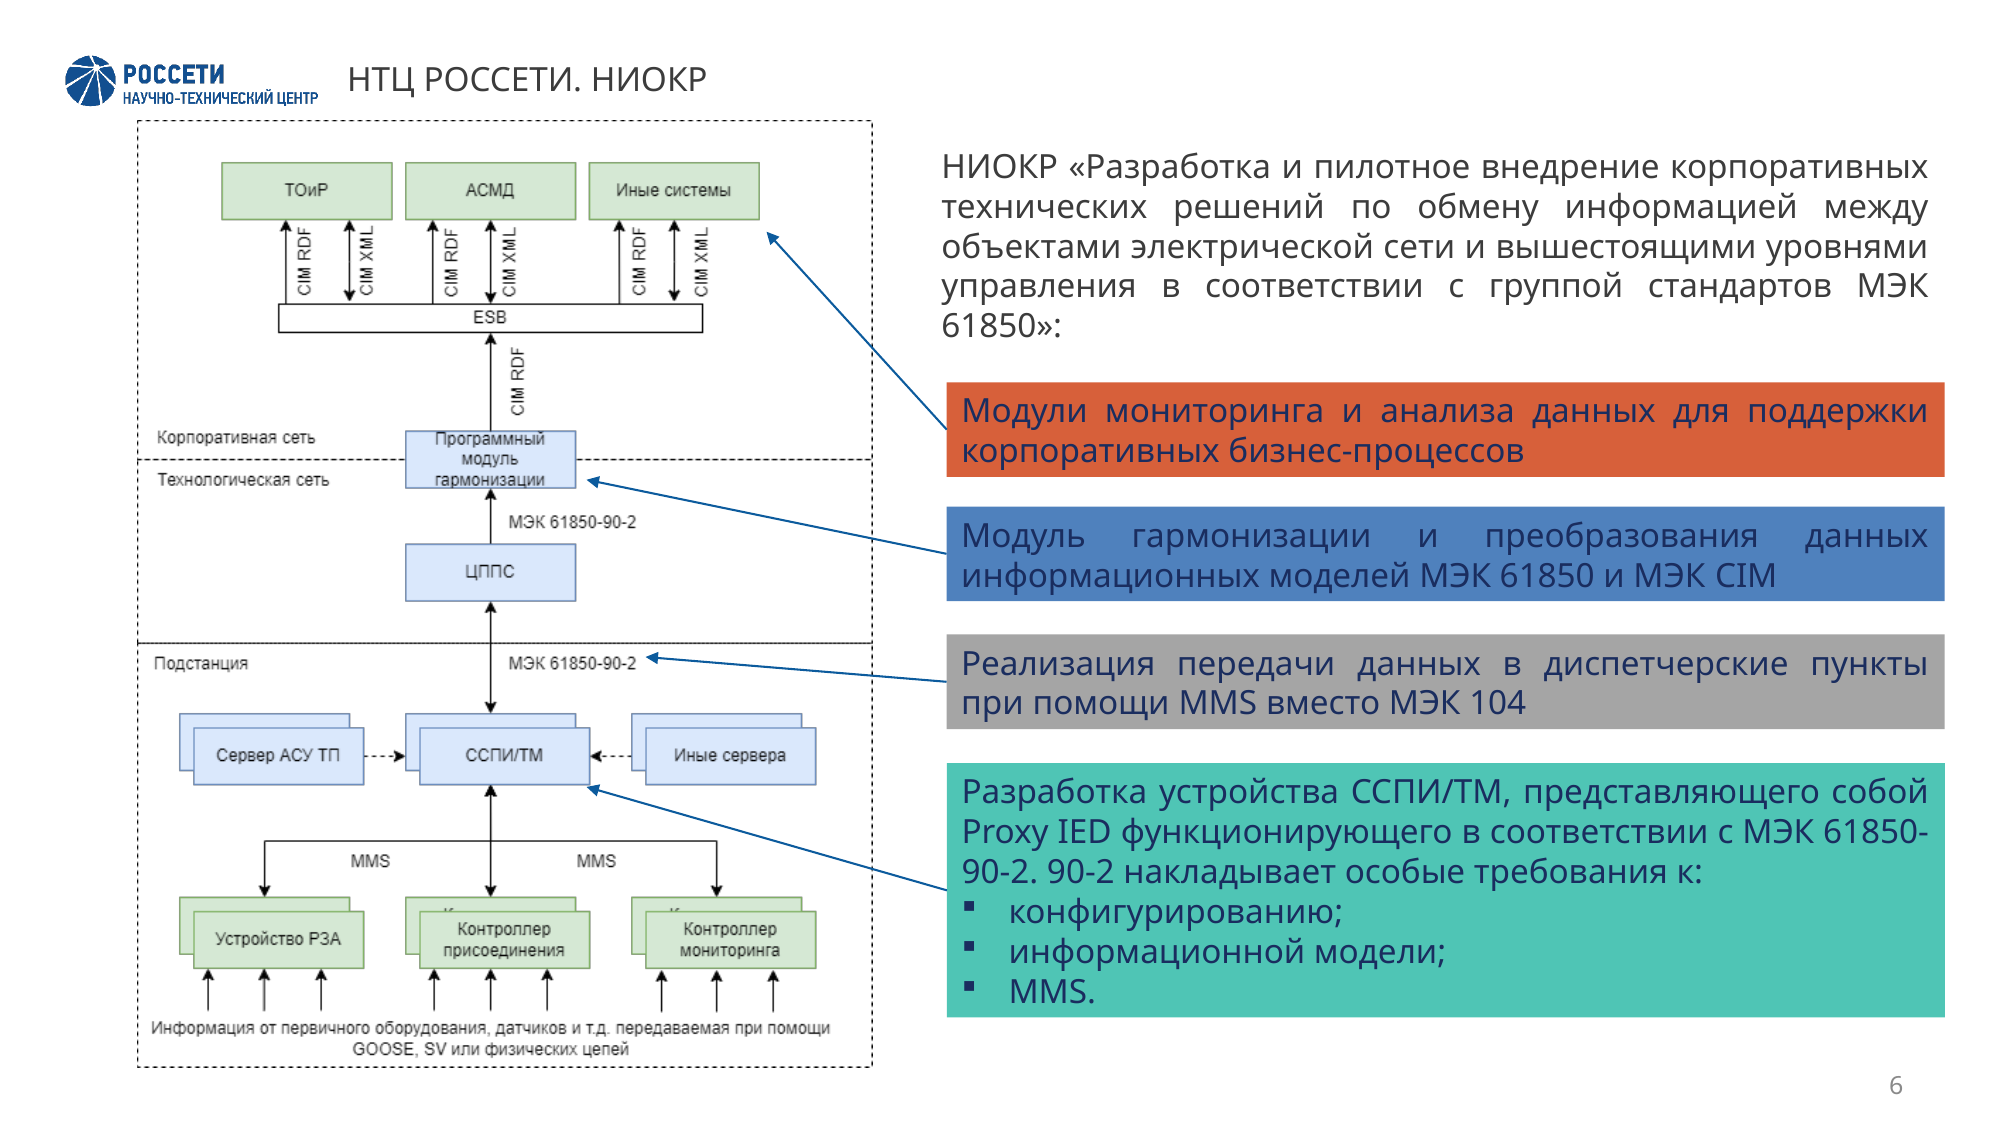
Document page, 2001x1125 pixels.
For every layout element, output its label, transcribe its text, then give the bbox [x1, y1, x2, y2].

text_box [766, 231, 947, 431]
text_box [586, 479, 947, 555]
text_box Реализация передачи данных в диспетчерские пункты при помощи MMS вместо МЭК 104 [946, 634, 1945, 730]
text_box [645, 656, 947, 683]
picture [55, 41, 325, 118]
picture [137, 120, 874, 1068]
text_box Разработка устройства ССПИ/ТМ, представляющего собой Proxy IED функционирующего в соответствии с МЭК 61850-90-2. 90-2 накладывает особые требования к: конфигурированию; информационной модели; MMS. [946, 763, 1945, 1018]
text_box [586, 786, 948, 893]
text_box Модуль гармонизации и преобразования данных информационных моделей МЭК 61850 и МЭК CIM [946, 506, 1945, 602]
text_box НИОКР «Разработка и пилотное внедрение корпоративных технических решений по обмену информацией между объектами электрической сети и вышестоящими уровнями управления в соответствии с группой стандартов МЭК 61850»: [926, 137, 1945, 352]
text_box Модули мониторинга и анализа данных для поддержки корпоративных бизнес-процессов [946, 382, 1945, 477]
title НТЦ РОССЕТИ. НИОКР [347, 62, 1904, 133]
